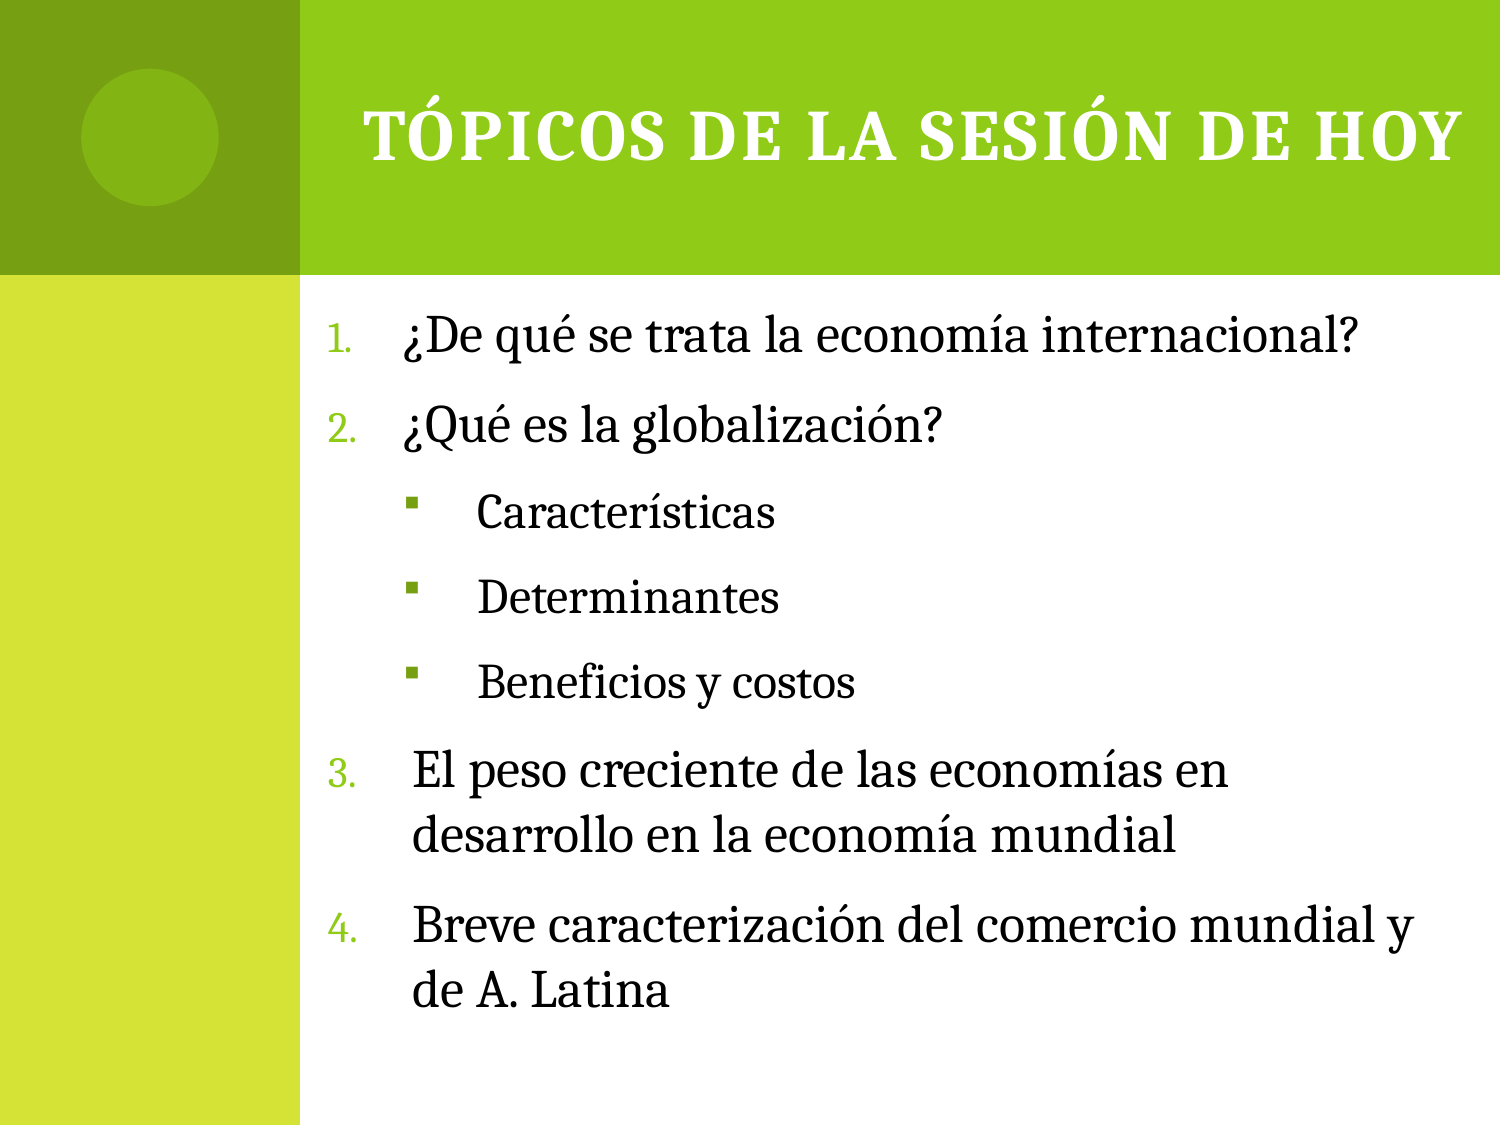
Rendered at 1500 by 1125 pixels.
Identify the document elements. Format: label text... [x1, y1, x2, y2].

list ¿De qué se trata la economía internacional? ¿Qué es la globalización? Características Determinantes Beneficios y costos El peso creciente de las economías en desarrollo en la economía mundial Breve caracterización del comercio mundial y de A. Latina [312, 290, 1459, 1071]
title Tópicos de la sesión de hoy [348, 37, 1483, 225]
